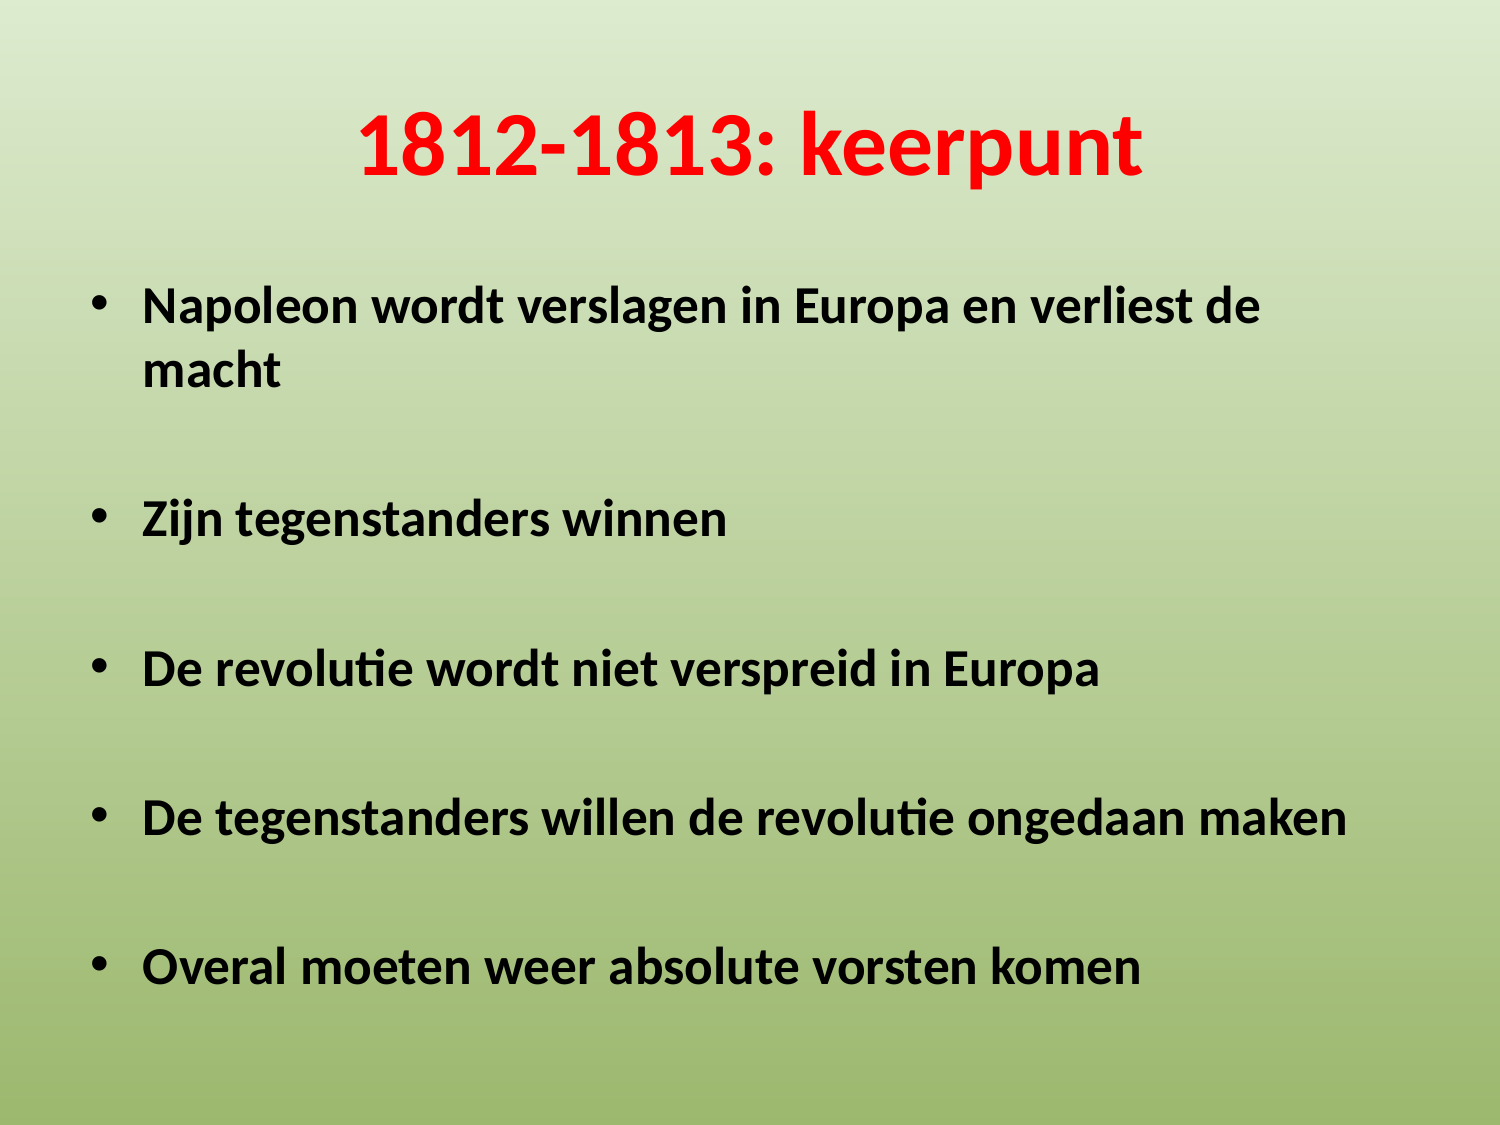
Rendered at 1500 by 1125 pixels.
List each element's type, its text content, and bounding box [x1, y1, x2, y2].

title 1812-1813: keerpunt [75, 45, 1425, 233]
list Napoleon wordt verslagen in Europa en verliest de macht Zijn tegenstanders winnen De revolutie wordt niet verspreid in Europa De tegenstanders willen de revolutie ongedaan maken Overal moeten weer absolute vorsten komen [75, 262, 1425, 1005]
